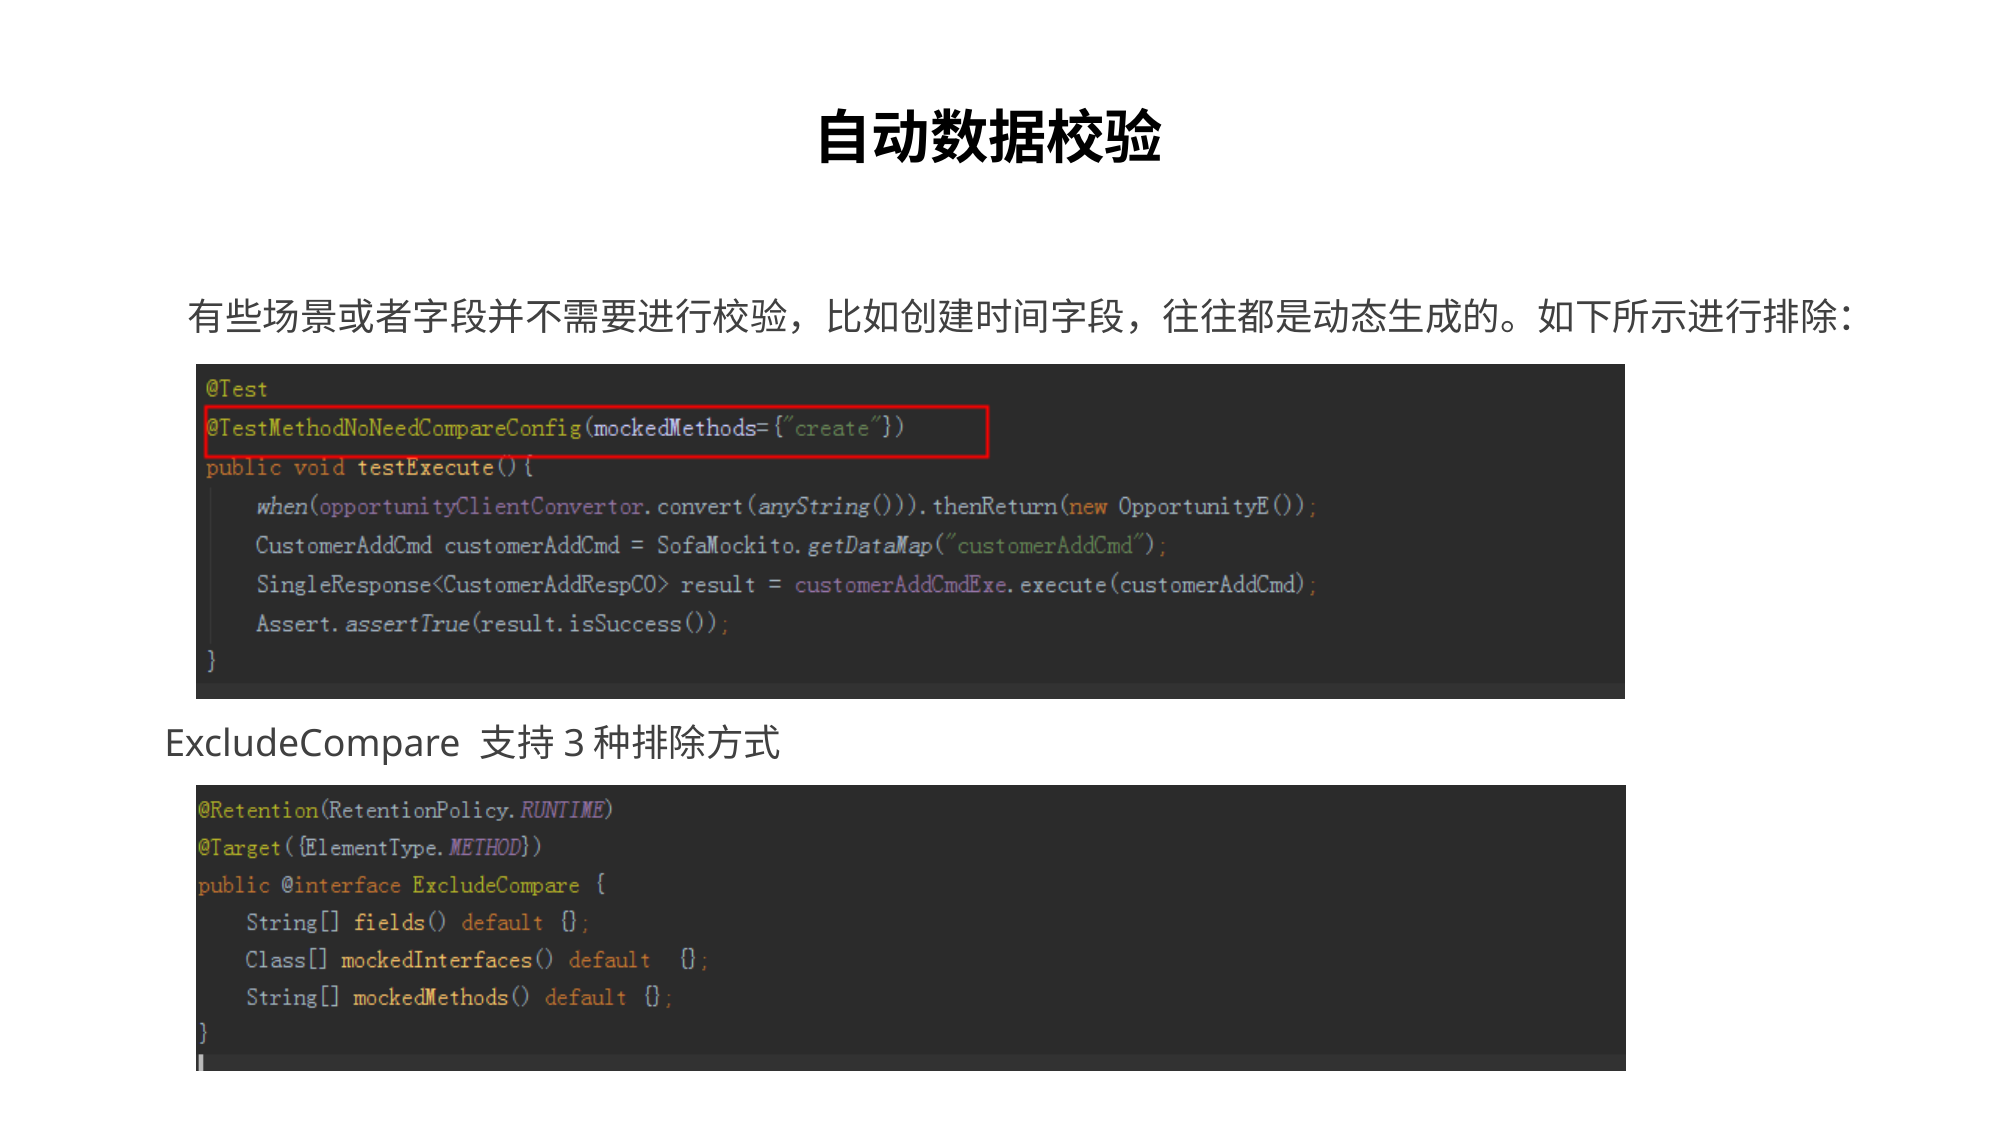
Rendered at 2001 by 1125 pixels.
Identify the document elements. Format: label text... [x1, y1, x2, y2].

text_box 自动数据校验 [208, 95, 1769, 185]
picture [196, 363, 1625, 699]
text_box ExcludeCompare 支持3种排除方式 [149, 711, 797, 772]
picture [196, 785, 1626, 1071]
text_box 有些场景或者字段并不需要进行校验，比如创建时间字段，往往都是动态生成的。如下所示进行排除： [173, 285, 1899, 346]
